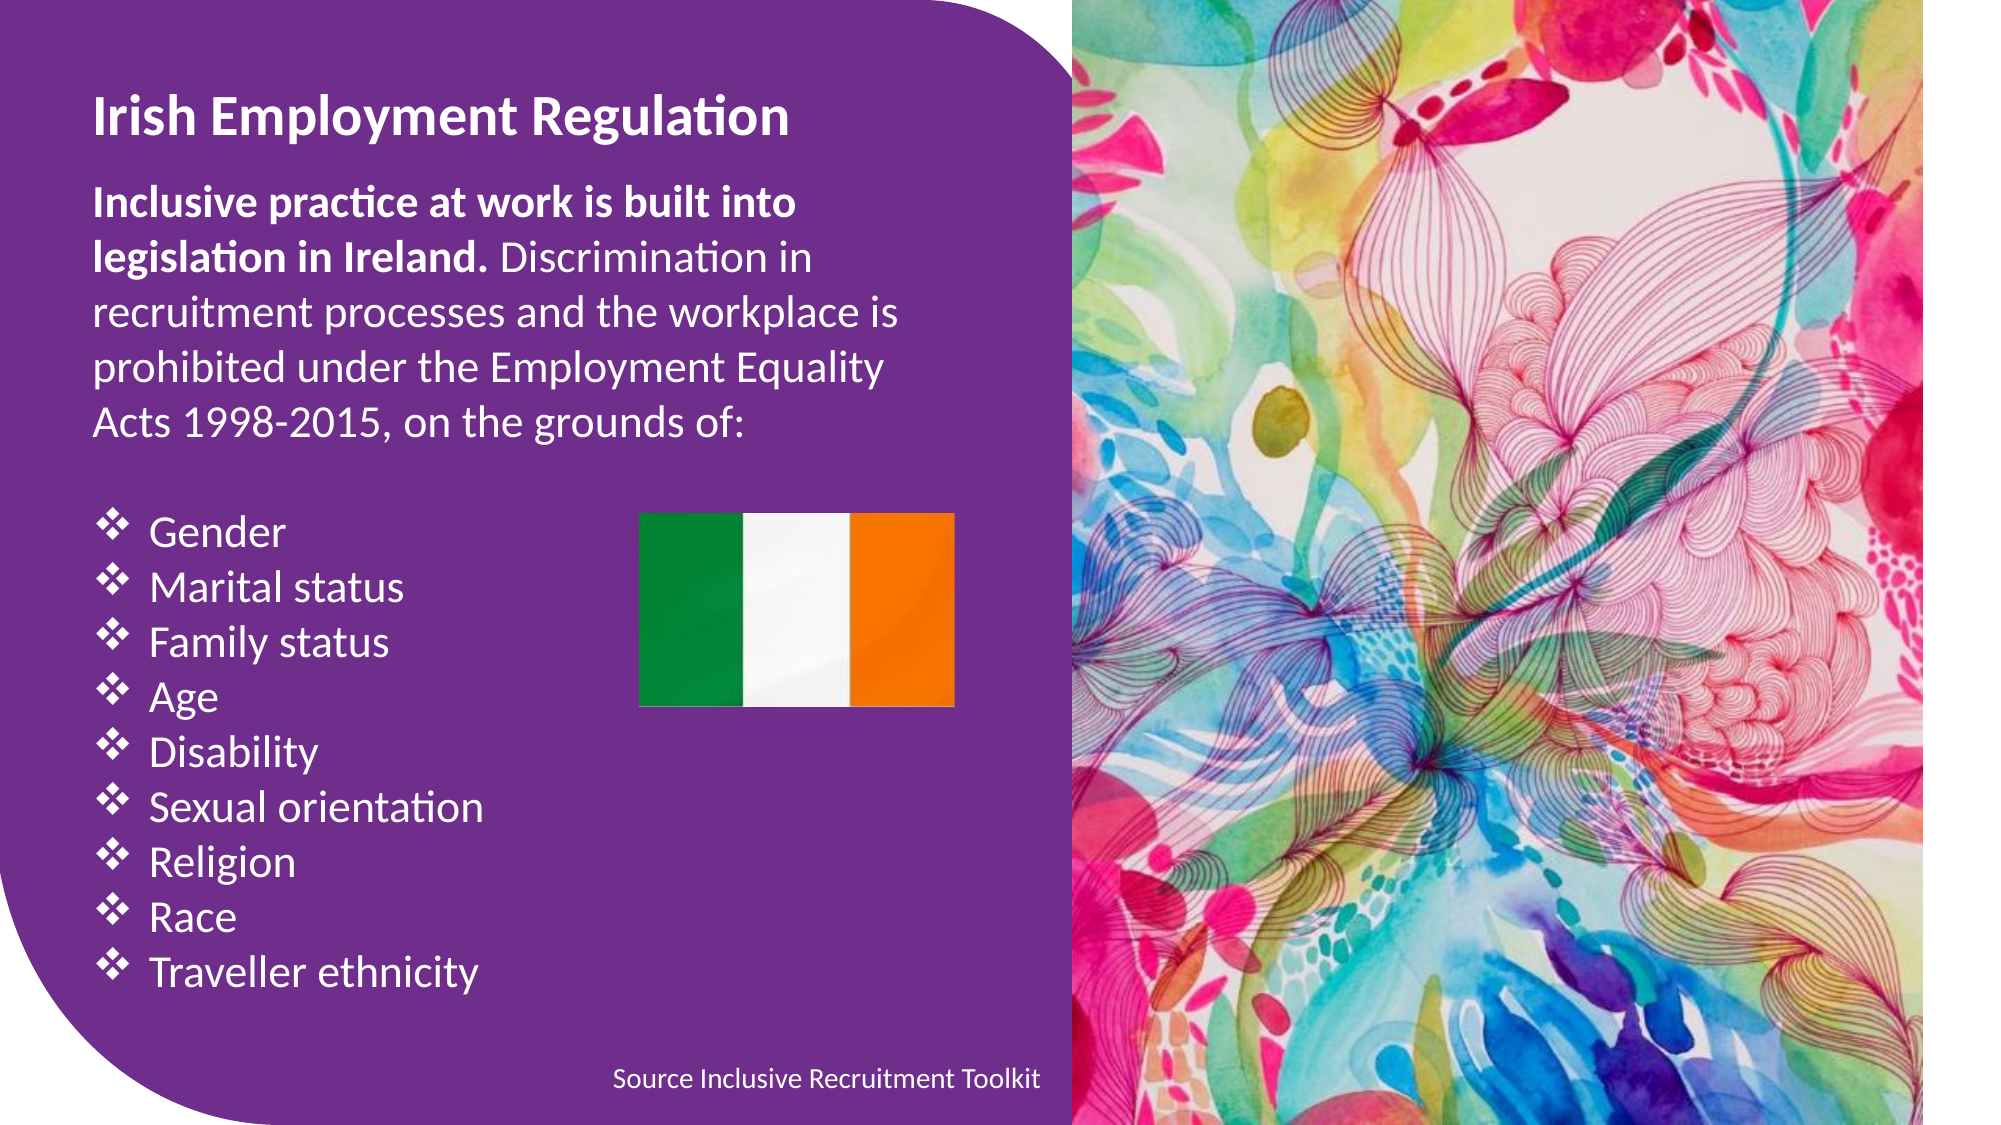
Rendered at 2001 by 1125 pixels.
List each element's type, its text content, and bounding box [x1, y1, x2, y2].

picture [1072, 0, 1923, 1125]
picture [639, 513, 955, 707]
text_box Source Inclusive Recruitment Toolkit [598, 1051, 1072, 1125]
text_box Irish Employment Regulation Inclusive practice at work is built into legislation in Ireland. Discrimination in recruitment processes and the workplace is prohibited under the Employment Equality Acts 1998-2015, on the grounds of: Gender Marital status Family status Age Disability Sexual orientation Religion Race Traveller ethnicity [77, 69, 975, 635]
